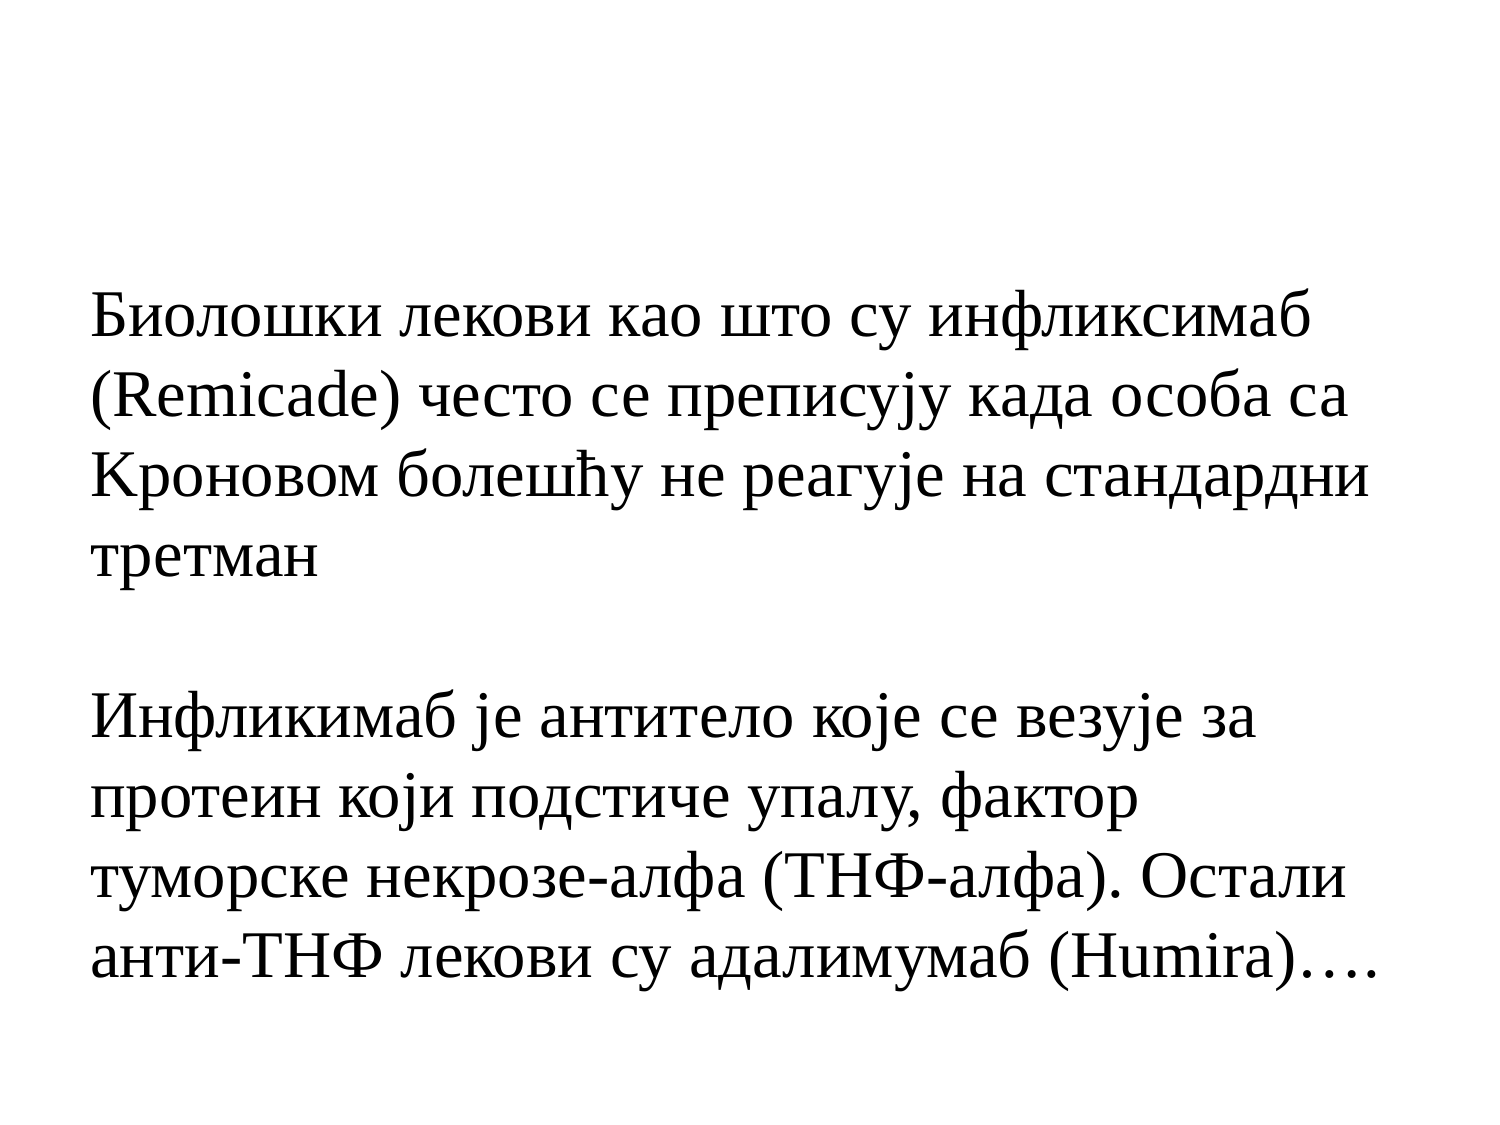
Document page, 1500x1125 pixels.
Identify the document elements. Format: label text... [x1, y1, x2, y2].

list Биолошки лекови као што су инфликсимаб (Remicade) често се преписују када особа са Kроновом болешћу не реагује на стандардни третман Инфликимаб је антитело које се везује за протеин који подстиче упалу, фактор туморске некрозе-алфа (ТНФ-алфа). Остали анти-ТНФ лекови су адалимумаб (Humira)…. [75, 262, 1425, 1005]
